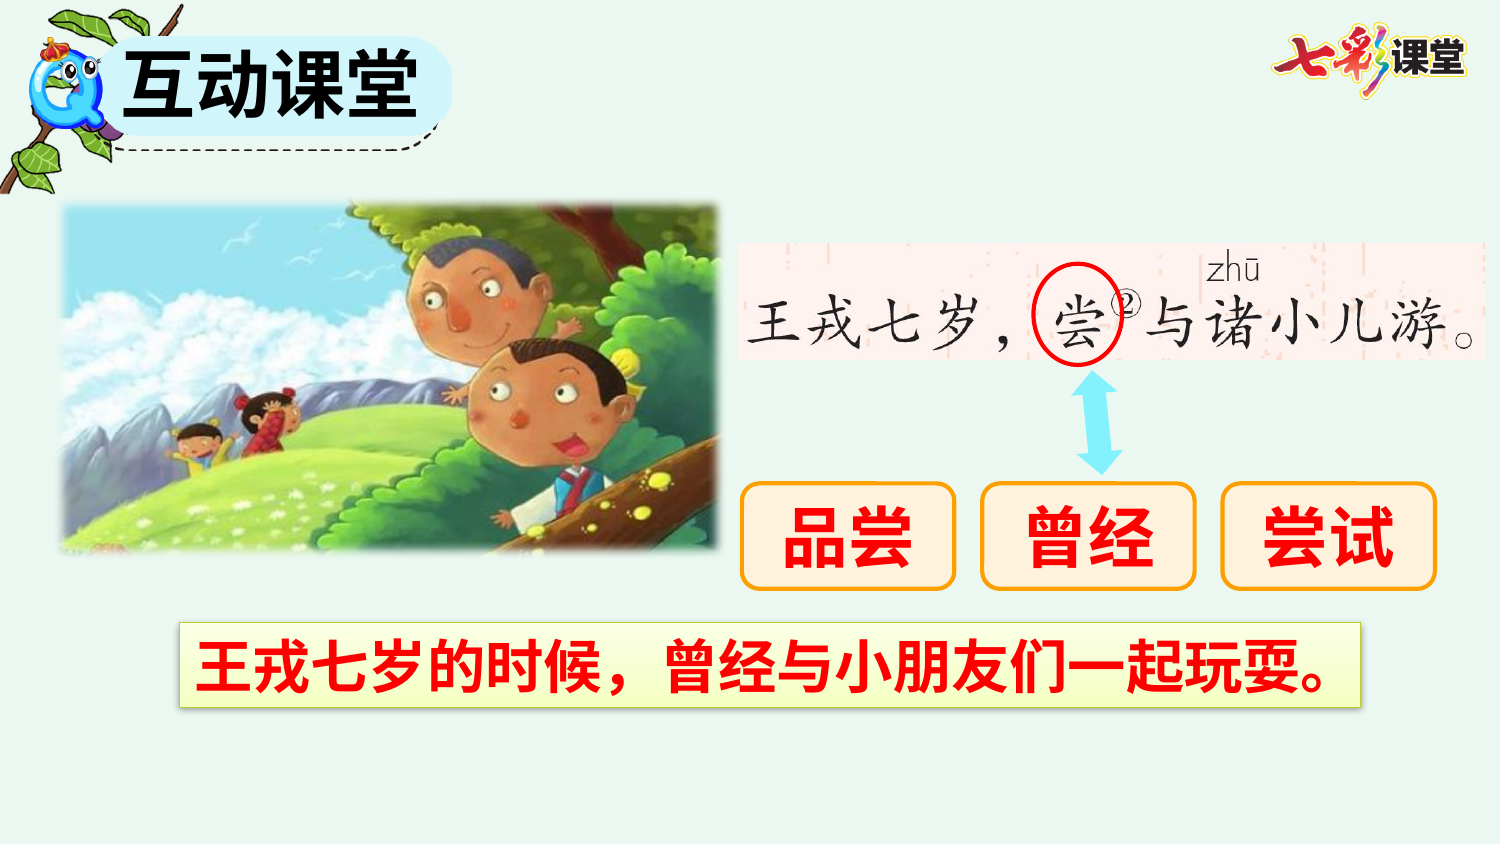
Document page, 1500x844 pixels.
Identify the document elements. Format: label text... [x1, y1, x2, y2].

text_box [52, 194, 726, 559]
picture [1269, 21, 1469, 100]
text_box 尝试 [1220, 481, 1438, 591]
text_box 王戎七岁的时候，曾经与小朋友们一起玩耍。 [179, 622, 1361, 708]
picture [0, 0, 452, 218]
picture [737, 243, 1486, 360]
text_box 曾经 [980, 481, 1197, 591]
text_box [1069, 369, 1126, 478]
text_box 品尝 [739, 481, 957, 591]
text_box 互动课堂 [109, 32, 458, 134]
